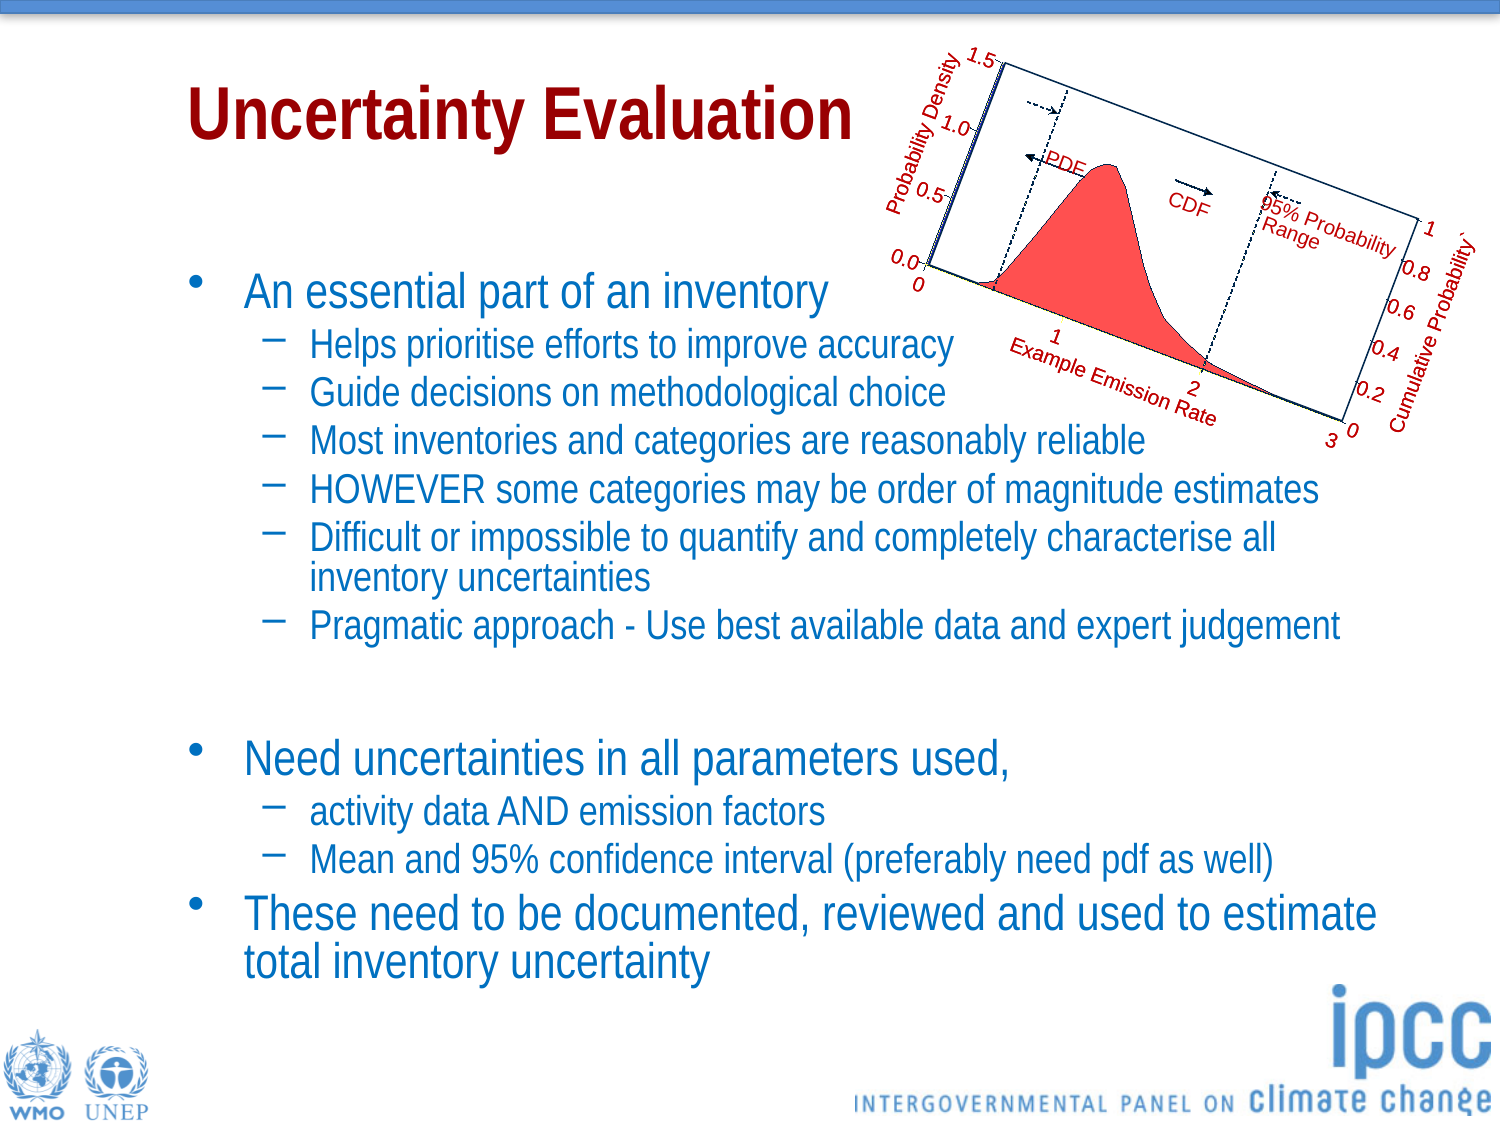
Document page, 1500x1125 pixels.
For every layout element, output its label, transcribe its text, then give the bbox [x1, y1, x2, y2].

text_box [876, 119, 1447, 397]
picture [855, 984, 1491, 1116]
title Uncertainty Evaluation [172, 26, 1473, 193]
list An essential part of an inventory Helps prioritise efforts to improve accuracy Guide decisions on methodological choice Most inventories and categories are reasonably reliable HOWEVER some categories may be order of magnitude estimates Difficult or impossible to quantify and completely characterise all inventory uncertainties Pragmatic approach - Use best available data and expert judgement Need uncertainties in all parameters used, activity data AND emission factors Mean and 95% confidence interval (preferably need pdf as well) These need to be documented, reviewed and used to estimate total inventory uncertainty [172, 262, 1426, 1006]
picture [0, 1027, 153, 1125]
